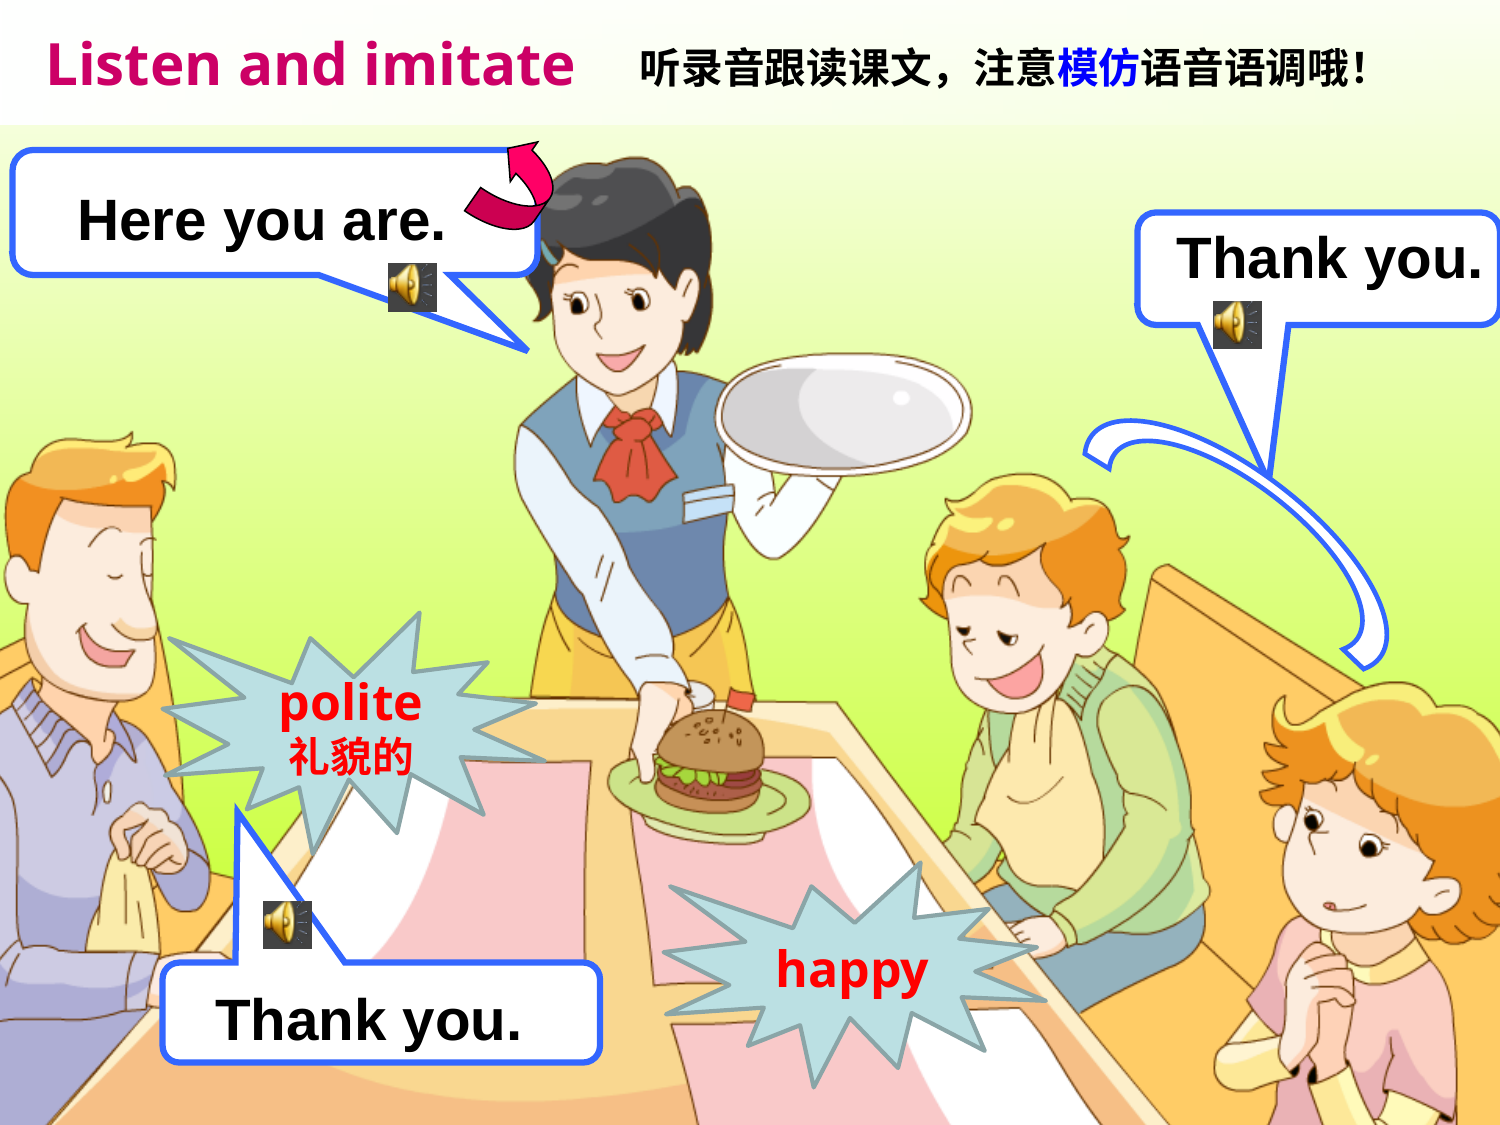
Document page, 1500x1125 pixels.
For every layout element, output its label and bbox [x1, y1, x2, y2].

picture [0, 126, 1500, 1125]
text_box [0, 0, 1500, 126]
